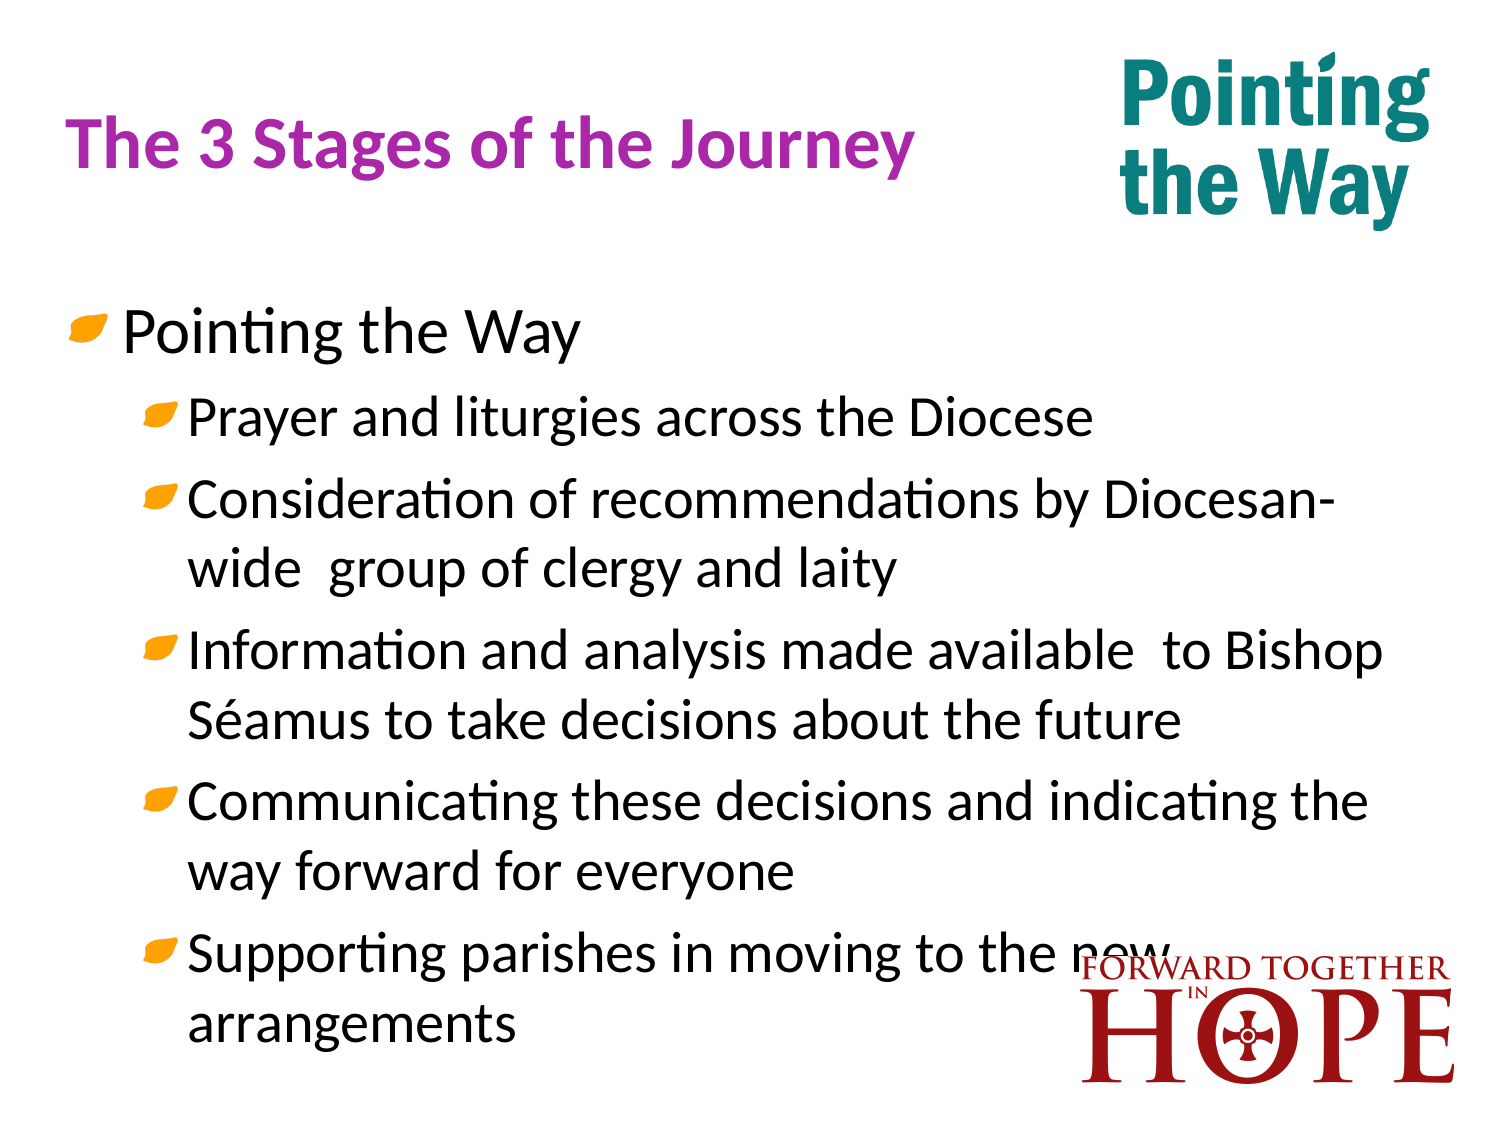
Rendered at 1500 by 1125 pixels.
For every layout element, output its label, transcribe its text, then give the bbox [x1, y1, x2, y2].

picture [140, 777, 181, 818]
list Pointing the Way Prayer and liturgies across the Diocese Consideration of recommendations by Diocesan-wide group of clergy and laity Information and analysis made available to Bishop Séamus to take decisions about the future Communicating these decisions and indicating the way forward for everyone Supporting parishes in moving to the new arrangements [50, 278, 1401, 1064]
picture [140, 928, 181, 970]
text_box The 3 Stages of the Journey [50, 86, 1110, 191]
picture [1115, 43, 1439, 235]
picture [140, 474, 181, 516]
picture [1080, 955, 1454, 1084]
picture [140, 392, 181, 434]
picture [65, 303, 112, 350]
picture [140, 625, 181, 667]
